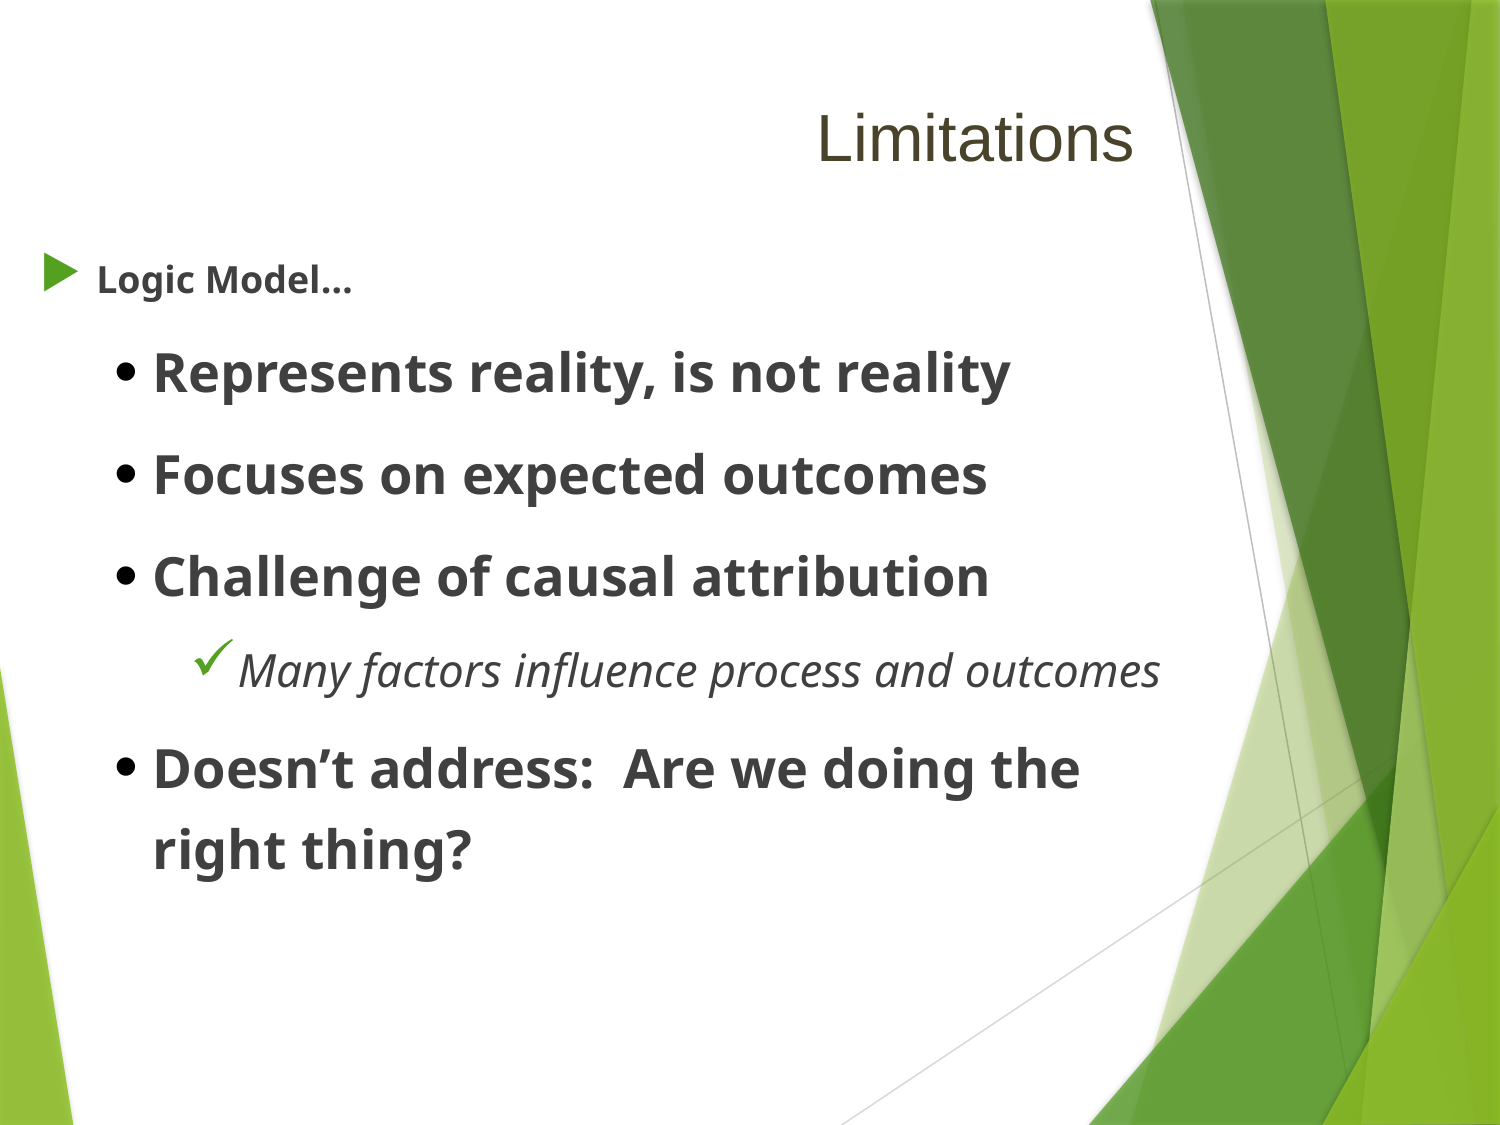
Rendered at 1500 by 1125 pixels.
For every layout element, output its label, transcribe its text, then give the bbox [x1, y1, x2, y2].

list Logic Model… Represents reality, is not reality Focuses on expected outcomes Challenge of causal attribution Many factors influence process and outcomes Doesn’t address: Are we doing the right thing? [24, 237, 1243, 980]
text_box Limitations [624, 87, 1150, 183]
